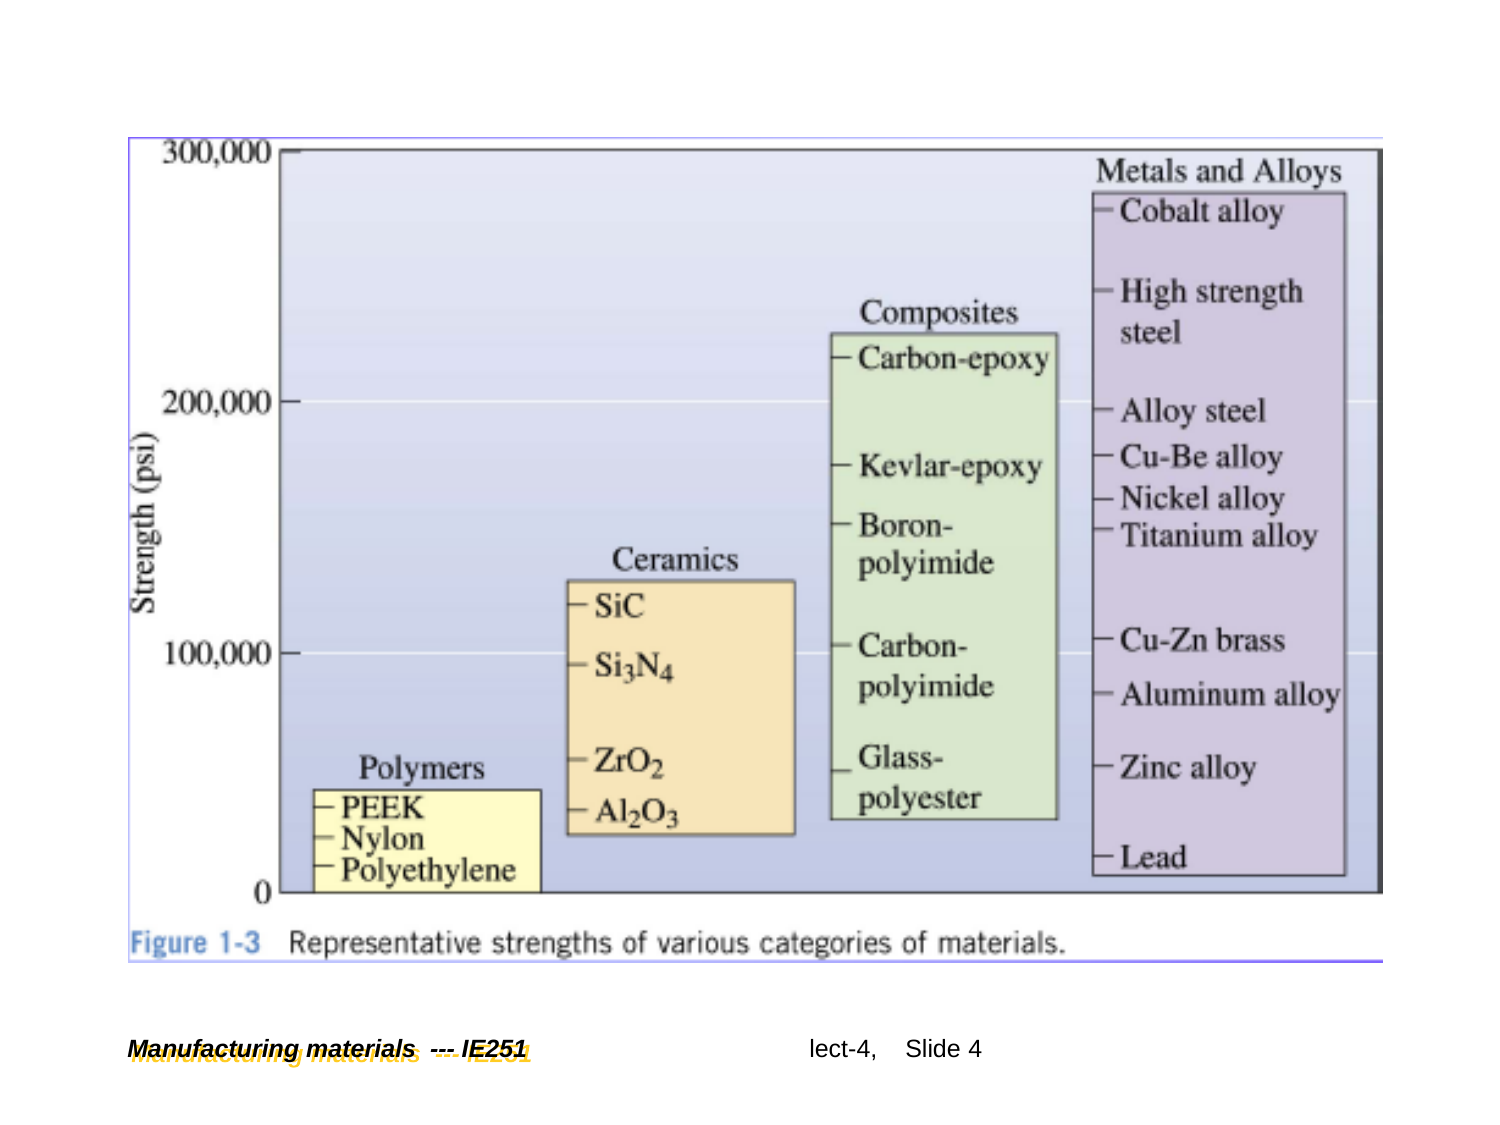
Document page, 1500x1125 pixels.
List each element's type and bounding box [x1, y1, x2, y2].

picture [128, 137, 1384, 963]
